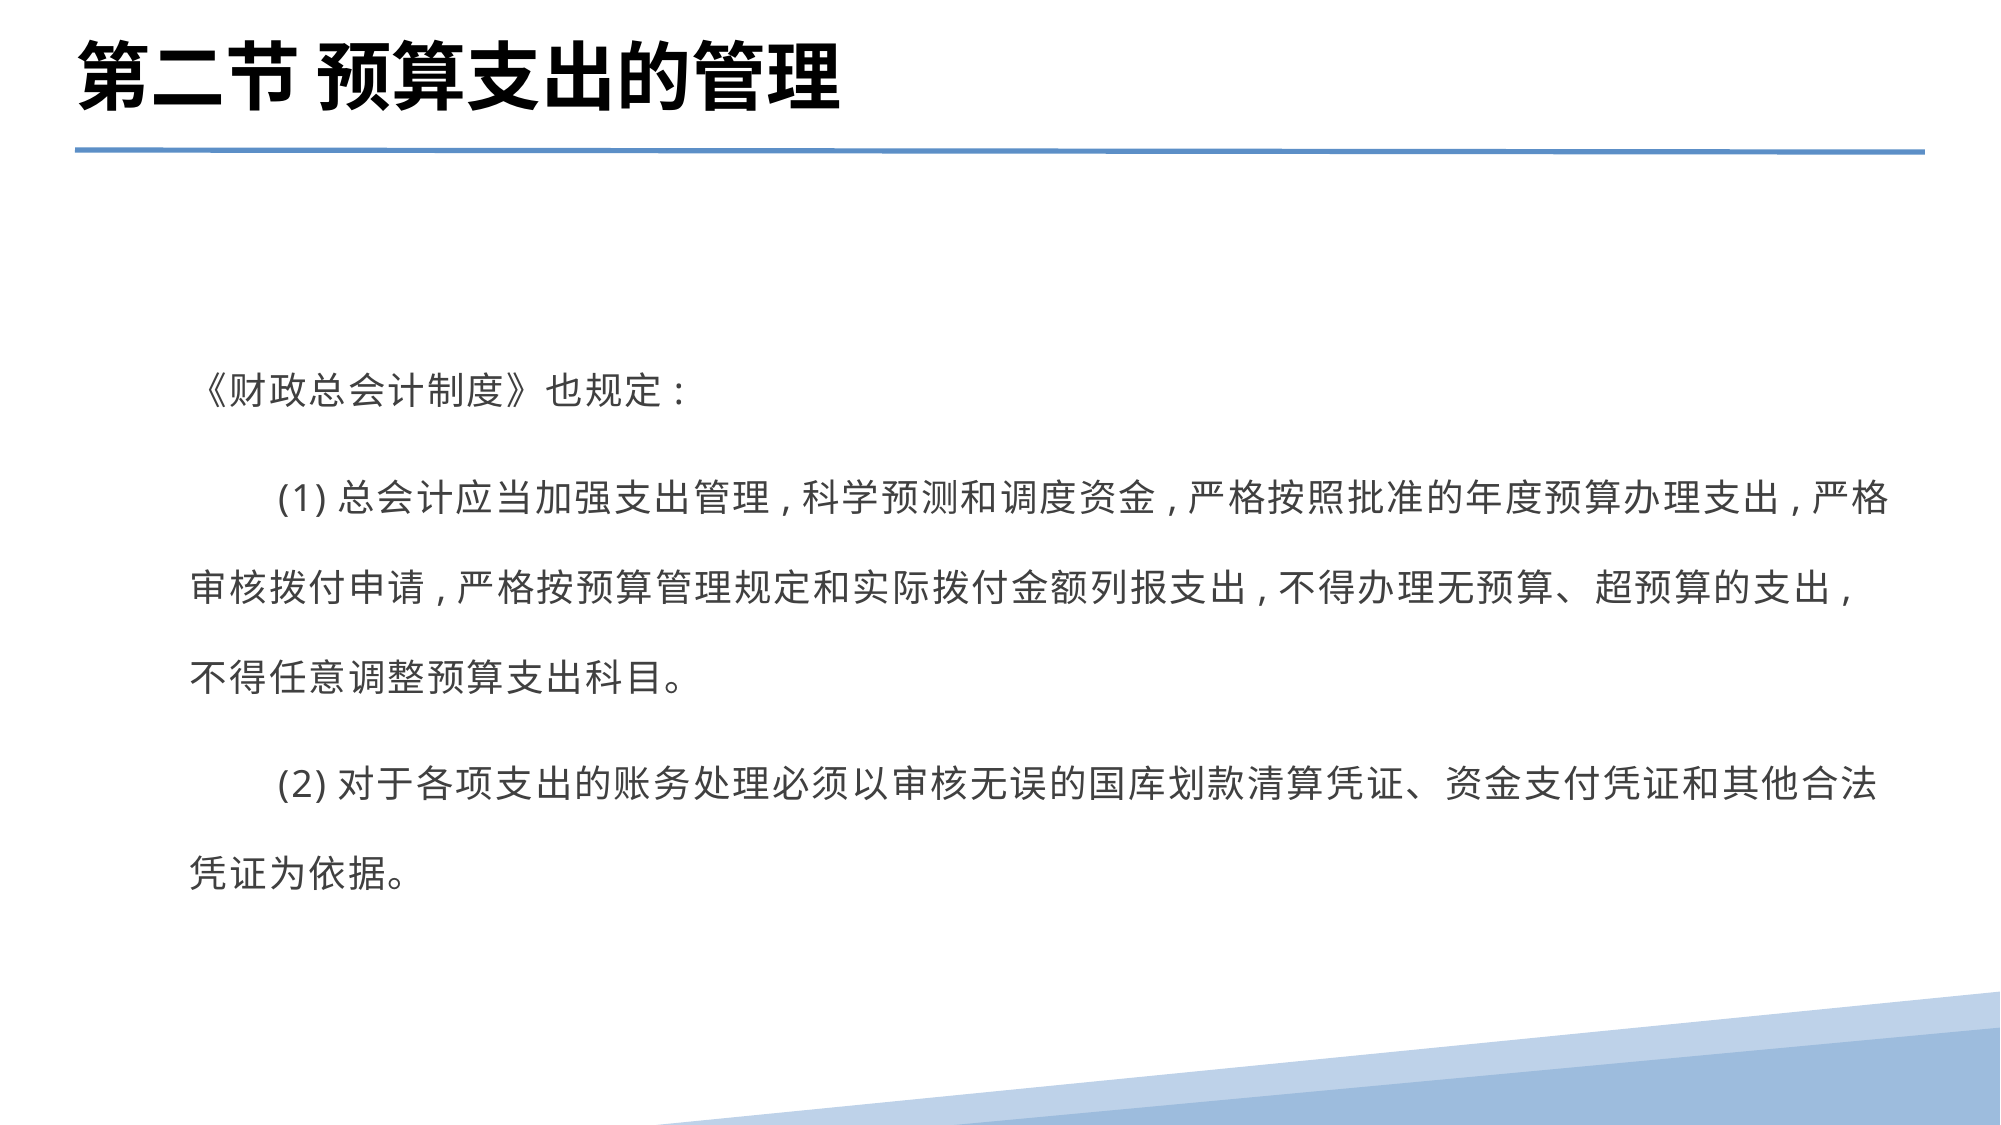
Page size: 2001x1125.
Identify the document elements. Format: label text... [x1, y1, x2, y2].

text_box 《财政总会计制度》也规定: (1)总会计应当加强支出管理,科学预测和调度资金,严格按照批准的年度预算办理支出,严格审核拨付申请,严格按预算管理规定和实际拨付金额列报支出,不得办理无预算、超预算的支出,不得任意调整预算支出科目。 (2)对于各项支出的账务处理必须以审核无误的国库划款清算凭证、资金支付凭证和其他合法凭证为依据。 [179, 177, 1907, 1040]
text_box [74, 149, 1925, 153]
text_box 第二节 预算支出的管理 [75, 24, 1925, 125]
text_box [656, 991, 2000, 1125]
